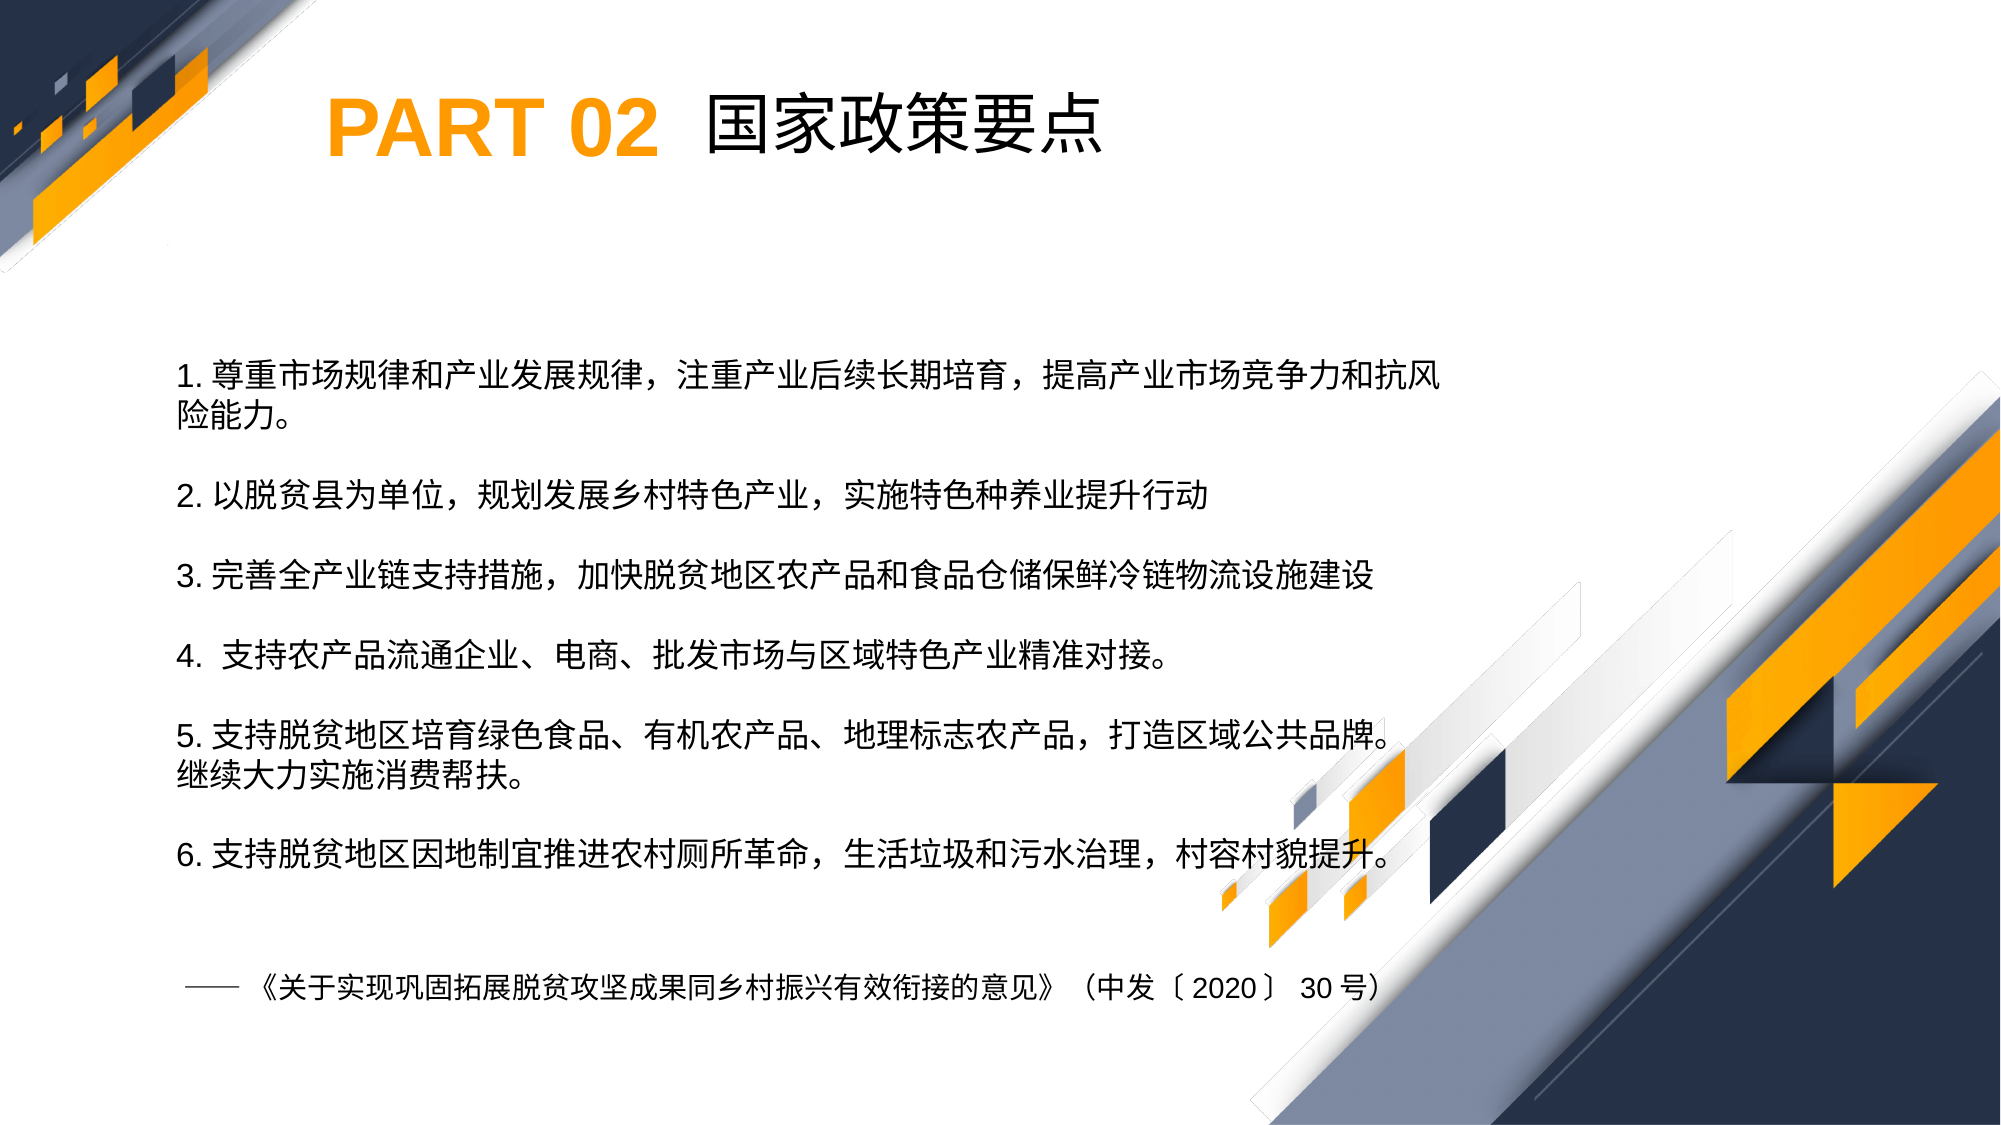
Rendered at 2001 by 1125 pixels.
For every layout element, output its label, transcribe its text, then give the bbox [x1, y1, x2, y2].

text_box 国家政策要点 [694, 73, 1140, 169]
picture [1219, 370, 2001, 1125]
picture [0, 0, 388, 330]
text_box PART 02 [330, 66, 694, 227]
text_box 1.尊重市场规律和产业发展规律，注重产业后续长期培育，提高产业市场竞争力和抗风险能力。 2.以脱贫县为单位，规划发展乡村特色产业，实施特色种养业提升行动 3.完善全产业链支持措施，加快脱贫地区农产品和食品仓储保鲜冷链物流设施建设 4. 支持农产品流通企业、电商、批发市场与区域特色产业精准对接。 5.支持脱贫地区培育绿色食品、有机农产品、地理标志农产品，打造区域公共品牌。 继续大力实施消费帮扶。 6.支持脱贫地区因地制宜推进农村厕所革命，生活垃圾和污水治理，村容村貌提升。 [161, 347, 1467, 1001]
text_box ——《关于实现巩固拓展脱贫攻坚成果同乡村振兴有效衔接的意见》（中发〔2020〕30号） [168, 961, 1219, 1012]
